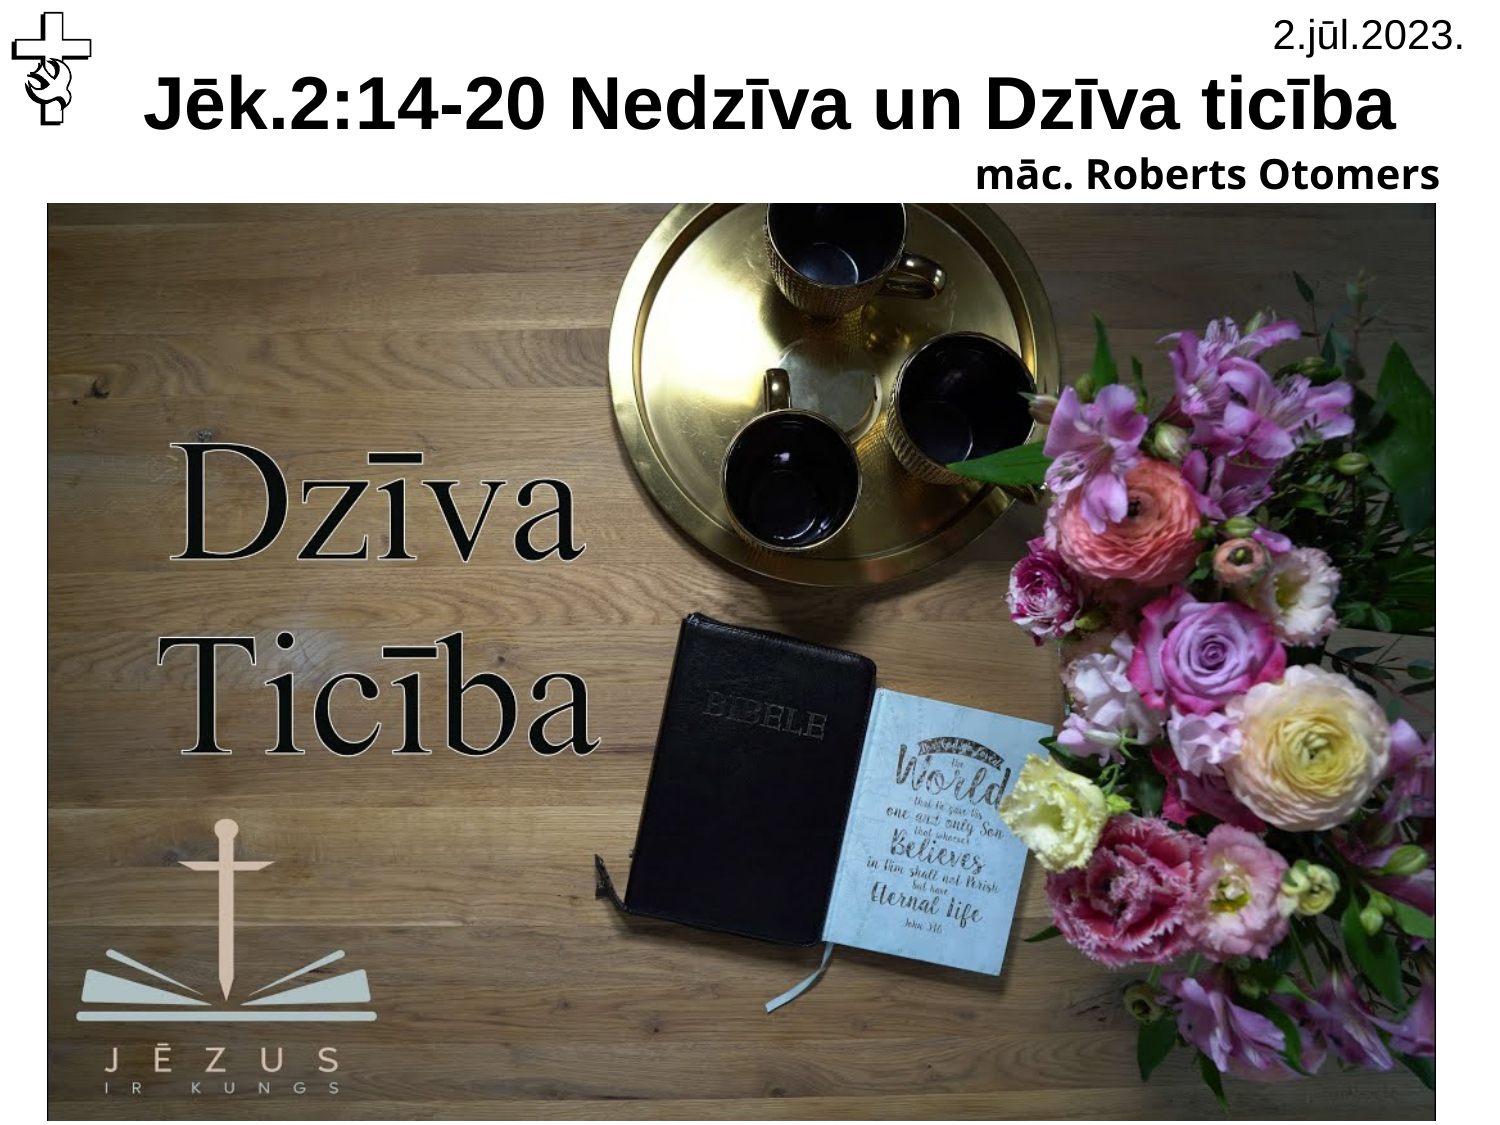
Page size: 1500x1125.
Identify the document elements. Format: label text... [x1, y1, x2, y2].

picture [11, 11, 92, 126]
title Jēk.2:14-20 Nedzīva un Dzīva ticība [40, 11, 1500, 188]
text_box 2.jūl.2023. [1257, 0, 1500, 65]
text_box māc. Roberts Otomers [915, 140, 1500, 206]
picture [46, 203, 1436, 1122]
